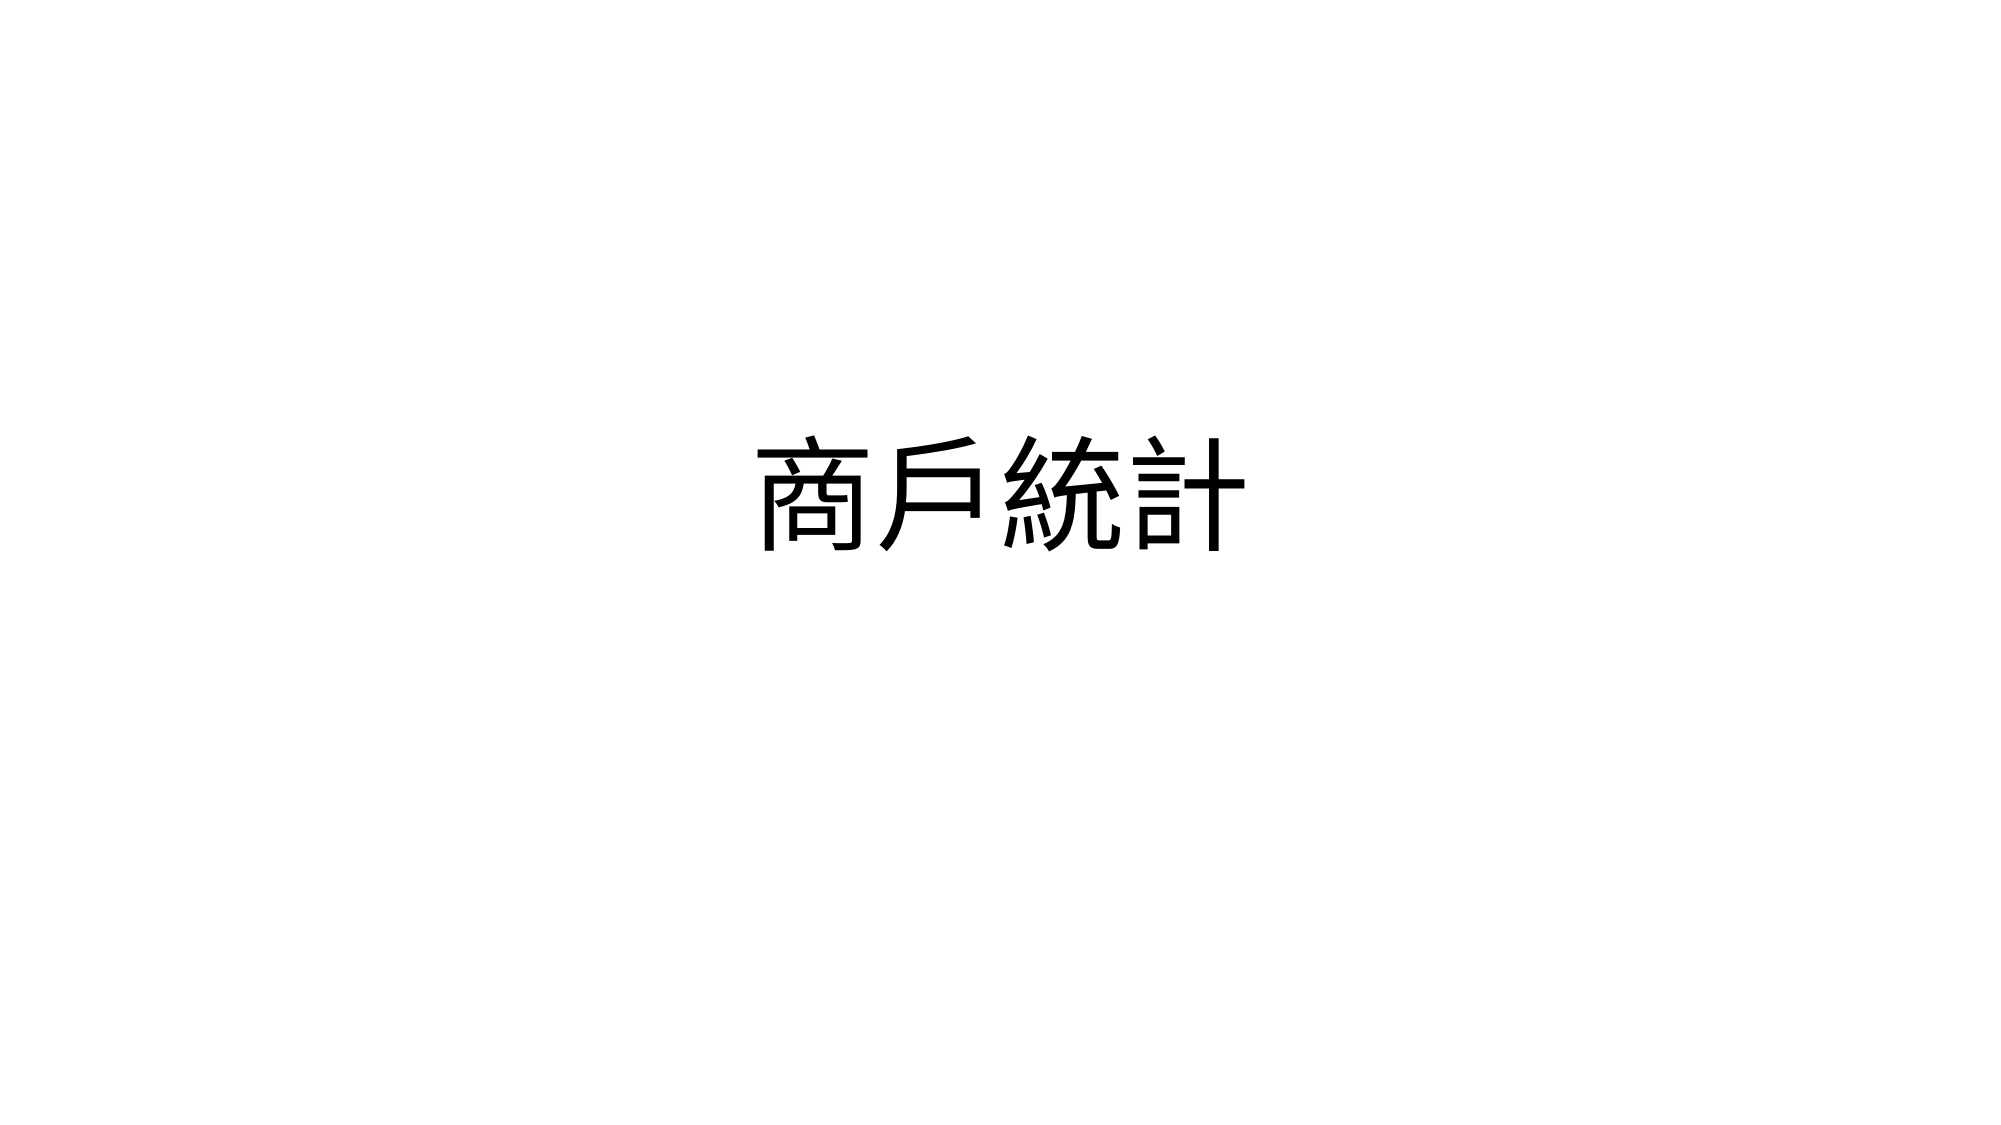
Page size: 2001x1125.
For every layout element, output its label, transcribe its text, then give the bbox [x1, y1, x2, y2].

title 商戶統計 [249, 184, 1750, 576]
